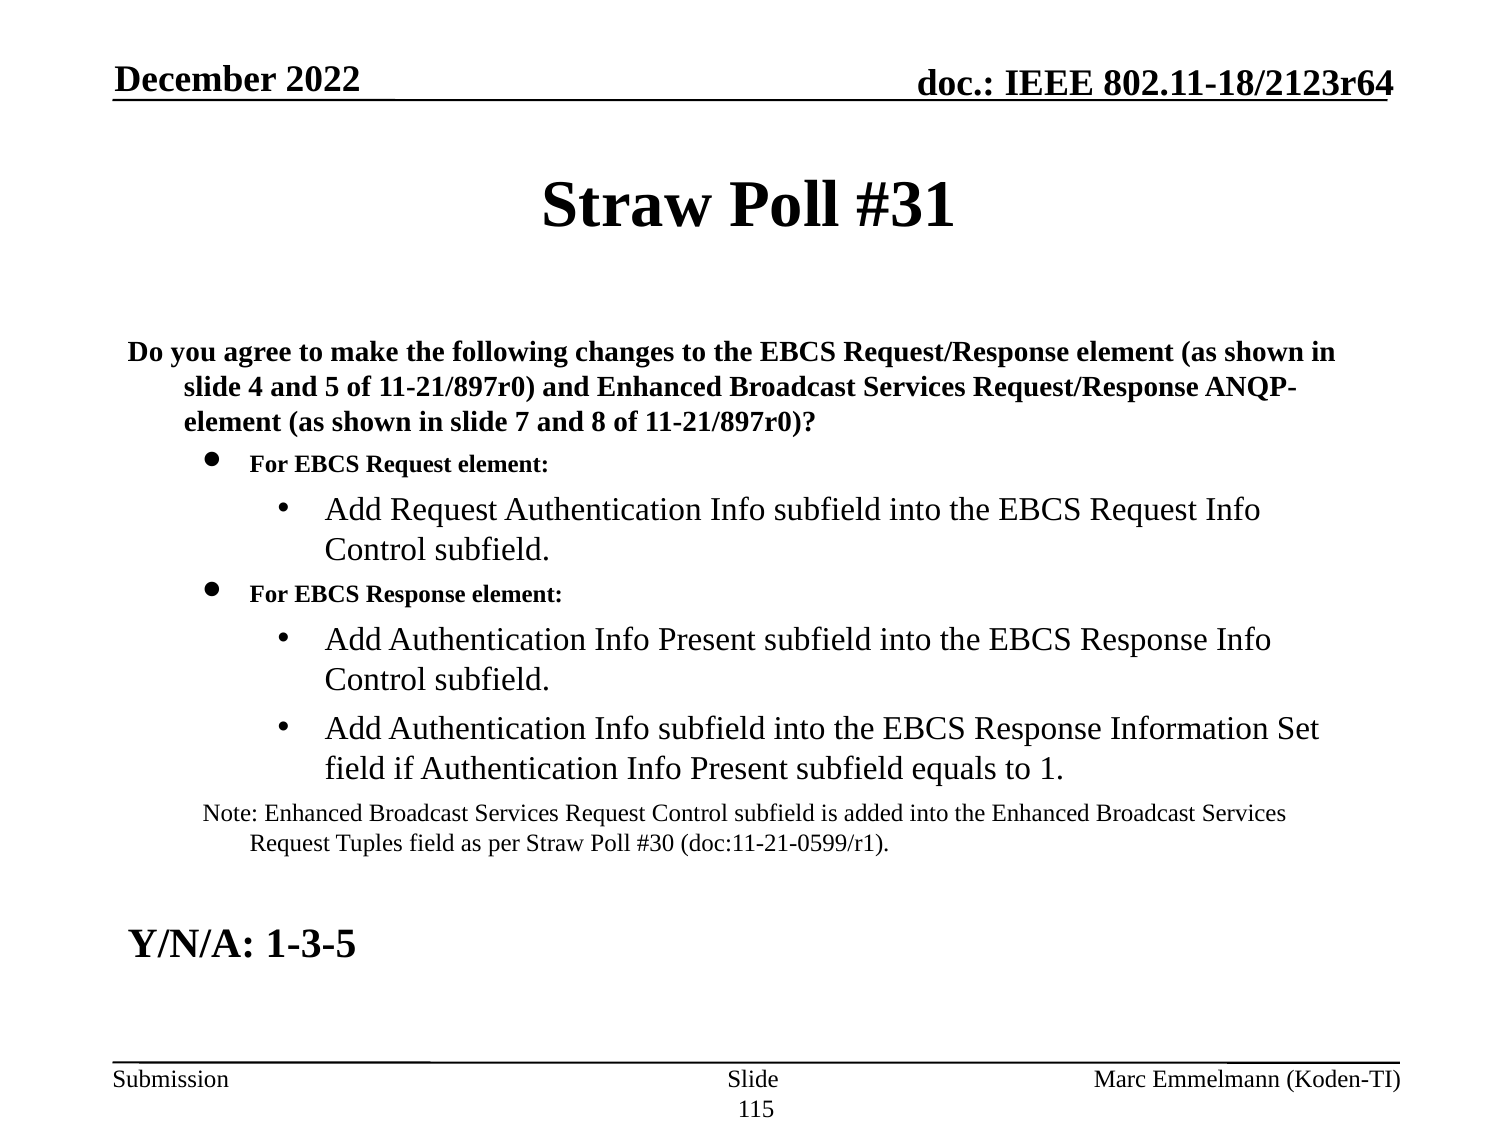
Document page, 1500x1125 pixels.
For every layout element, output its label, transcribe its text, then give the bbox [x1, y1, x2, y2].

list Do you agree to make the following changes to the EBCS Request/Response element (as shown in slide 4 and 5 of 11-21/897r0) and Enhanced Broadcast Services Request/Response ANQP-element (as shown in slide 7 and 8 of 11-21/897r0)? For EBCS Request element: Add Request Authentication Info subfield into the EBCS Request Info Control subfield. For EBCS Response element: Add Authentication Info Present subfield into the EBCS Response Info Control subfield. Add Authentication Info subfield into the EBCS Response Information Set field if Authentication Info Present subfield equals to 1. Note: Enhanced Broadcast Services Request Control subfield is added into the Enhanced Broadcast Services Request Tuples field as per Straw Poll #30 (doc:11-21-0599/r1). Y/N/A: 1-3-5 [112, 324, 1388, 1000]
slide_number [114, 54, 423, 100]
slide_number Slide 115 [712, 1061, 800, 1123]
title Straw Poll #31 [112, 112, 1388, 288]
footer Marc Emmelmann (Koden-TI) [878, 1061, 1402, 1093]
